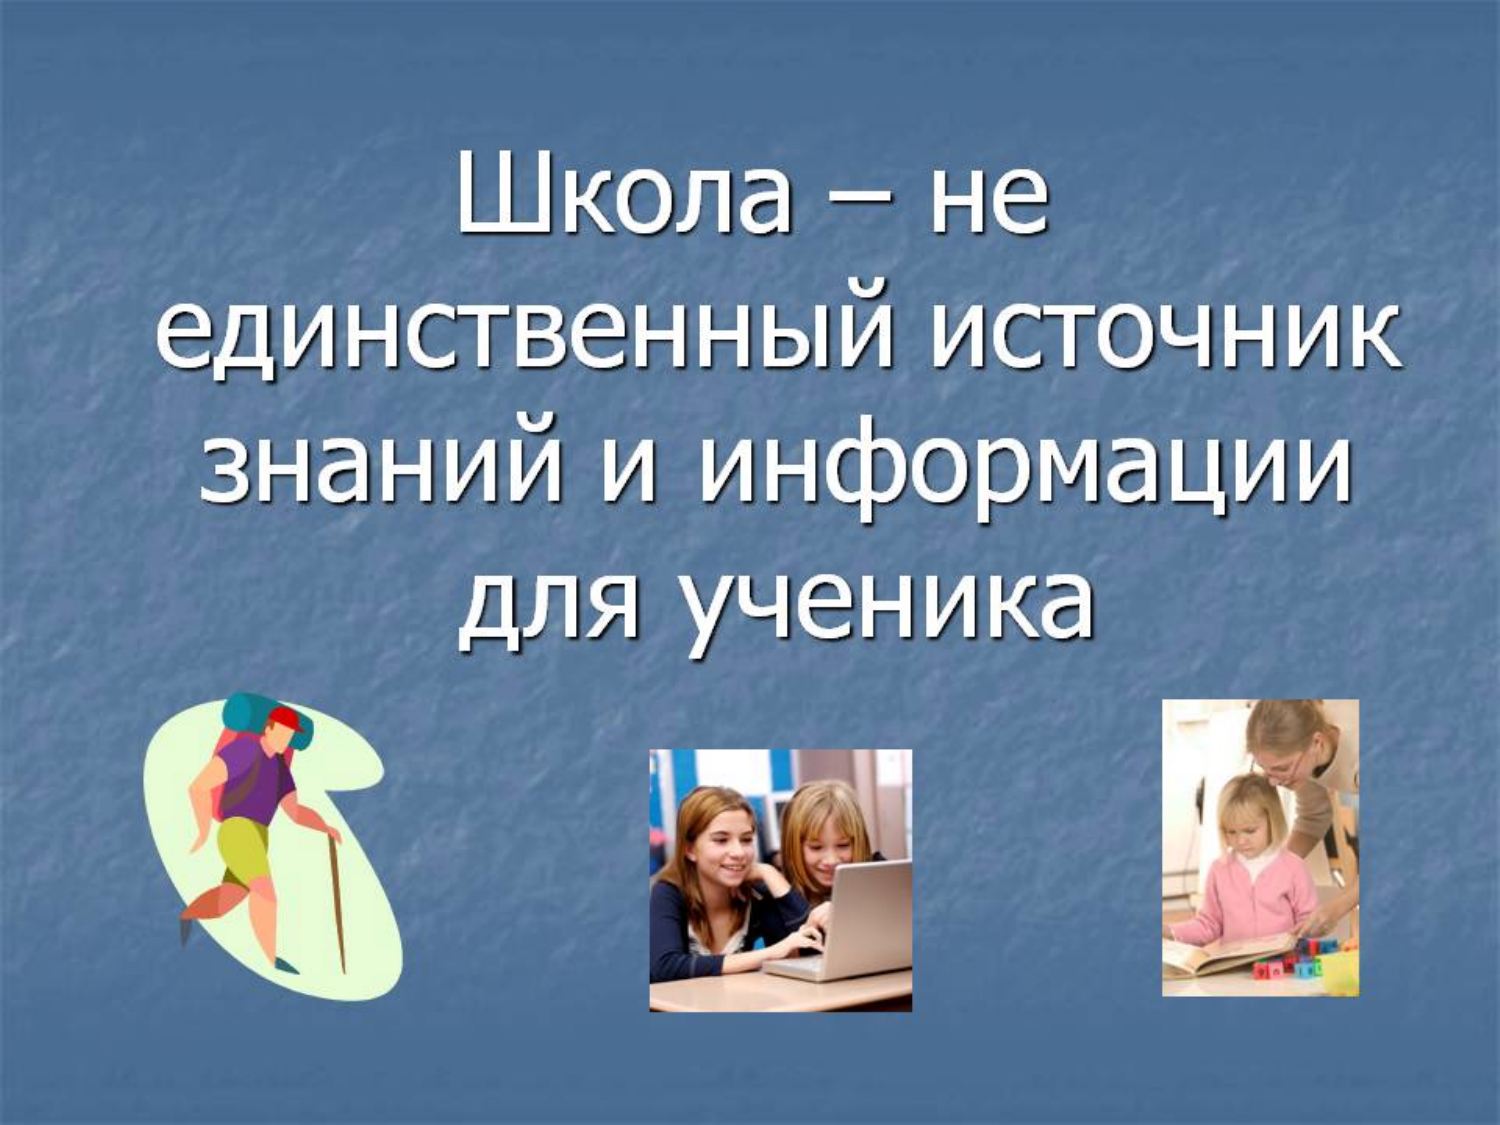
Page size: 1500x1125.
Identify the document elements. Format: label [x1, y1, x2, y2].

list [0, 0, 1500, 1125]
